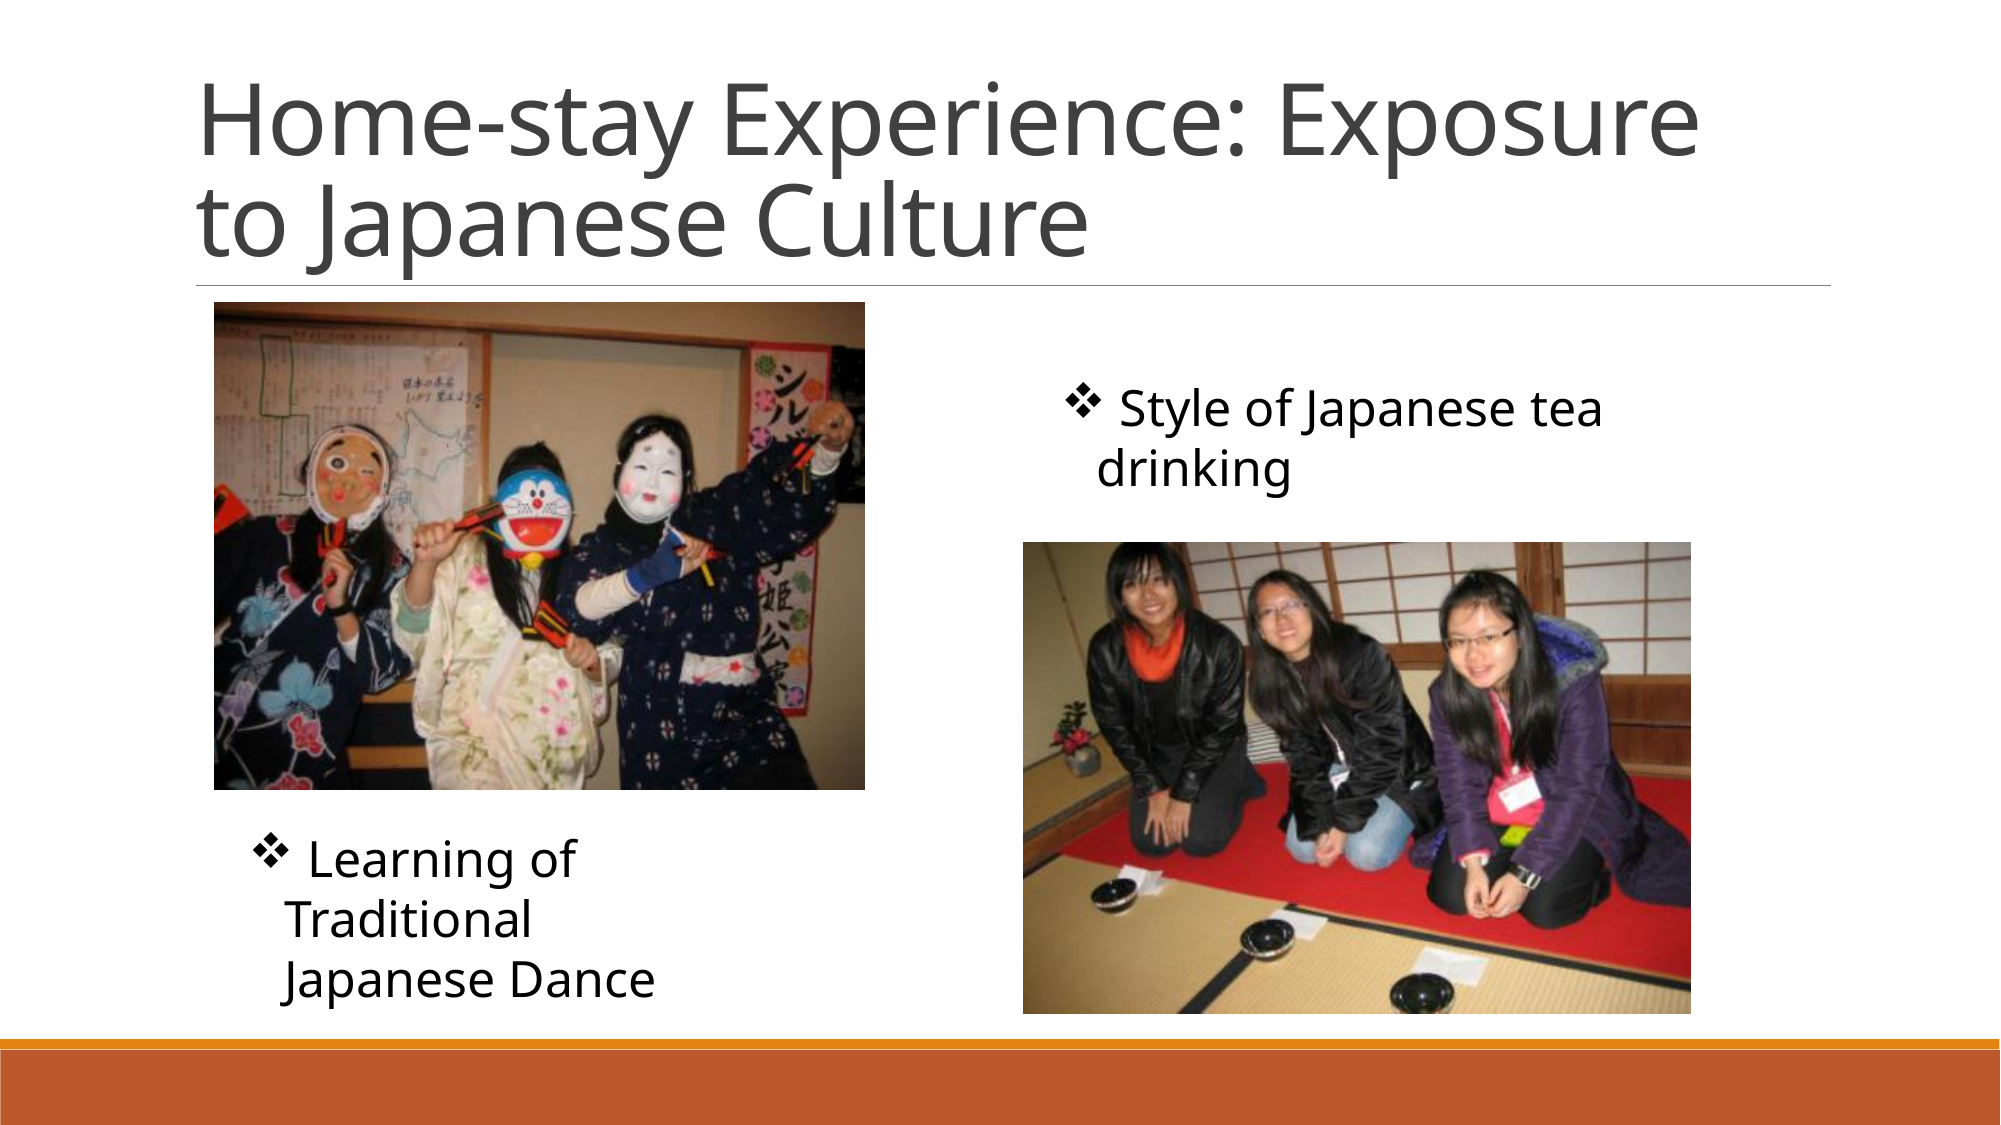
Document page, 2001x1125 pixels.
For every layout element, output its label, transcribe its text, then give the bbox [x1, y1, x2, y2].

text_box Learning of Traditional Japanese Dance [234, 819, 766, 1015]
text_box Style of Japanese tea drinking [1046, 368, 1685, 504]
picture [1023, 542, 1692, 1014]
title Home-stay Experience: Exposure to Japanese Culture [179, 47, 1830, 285]
picture [214, 301, 865, 790]
